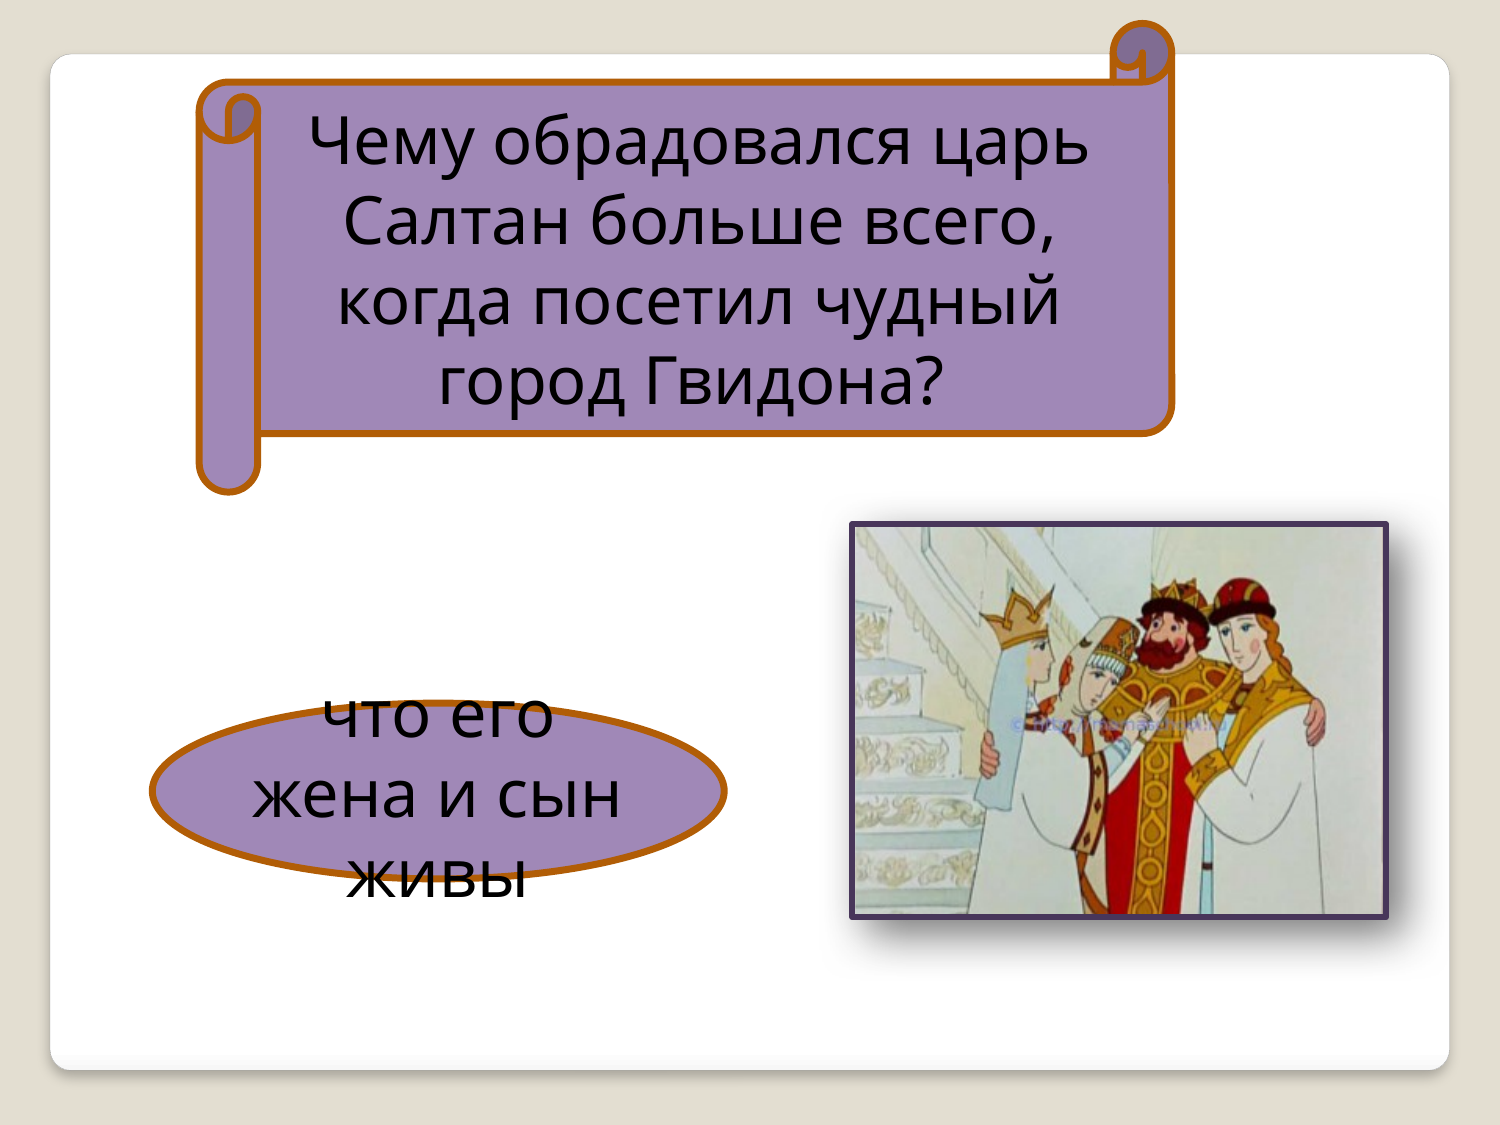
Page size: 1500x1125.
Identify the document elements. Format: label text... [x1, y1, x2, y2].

picture [855, 527, 1383, 915]
text_box Чему обрадовался царь Салтан больше всего, когда посетил чудный город Гвидона? [195, 19, 1176, 496]
text_box что его жена и сын живы [148, 699, 728, 883]
